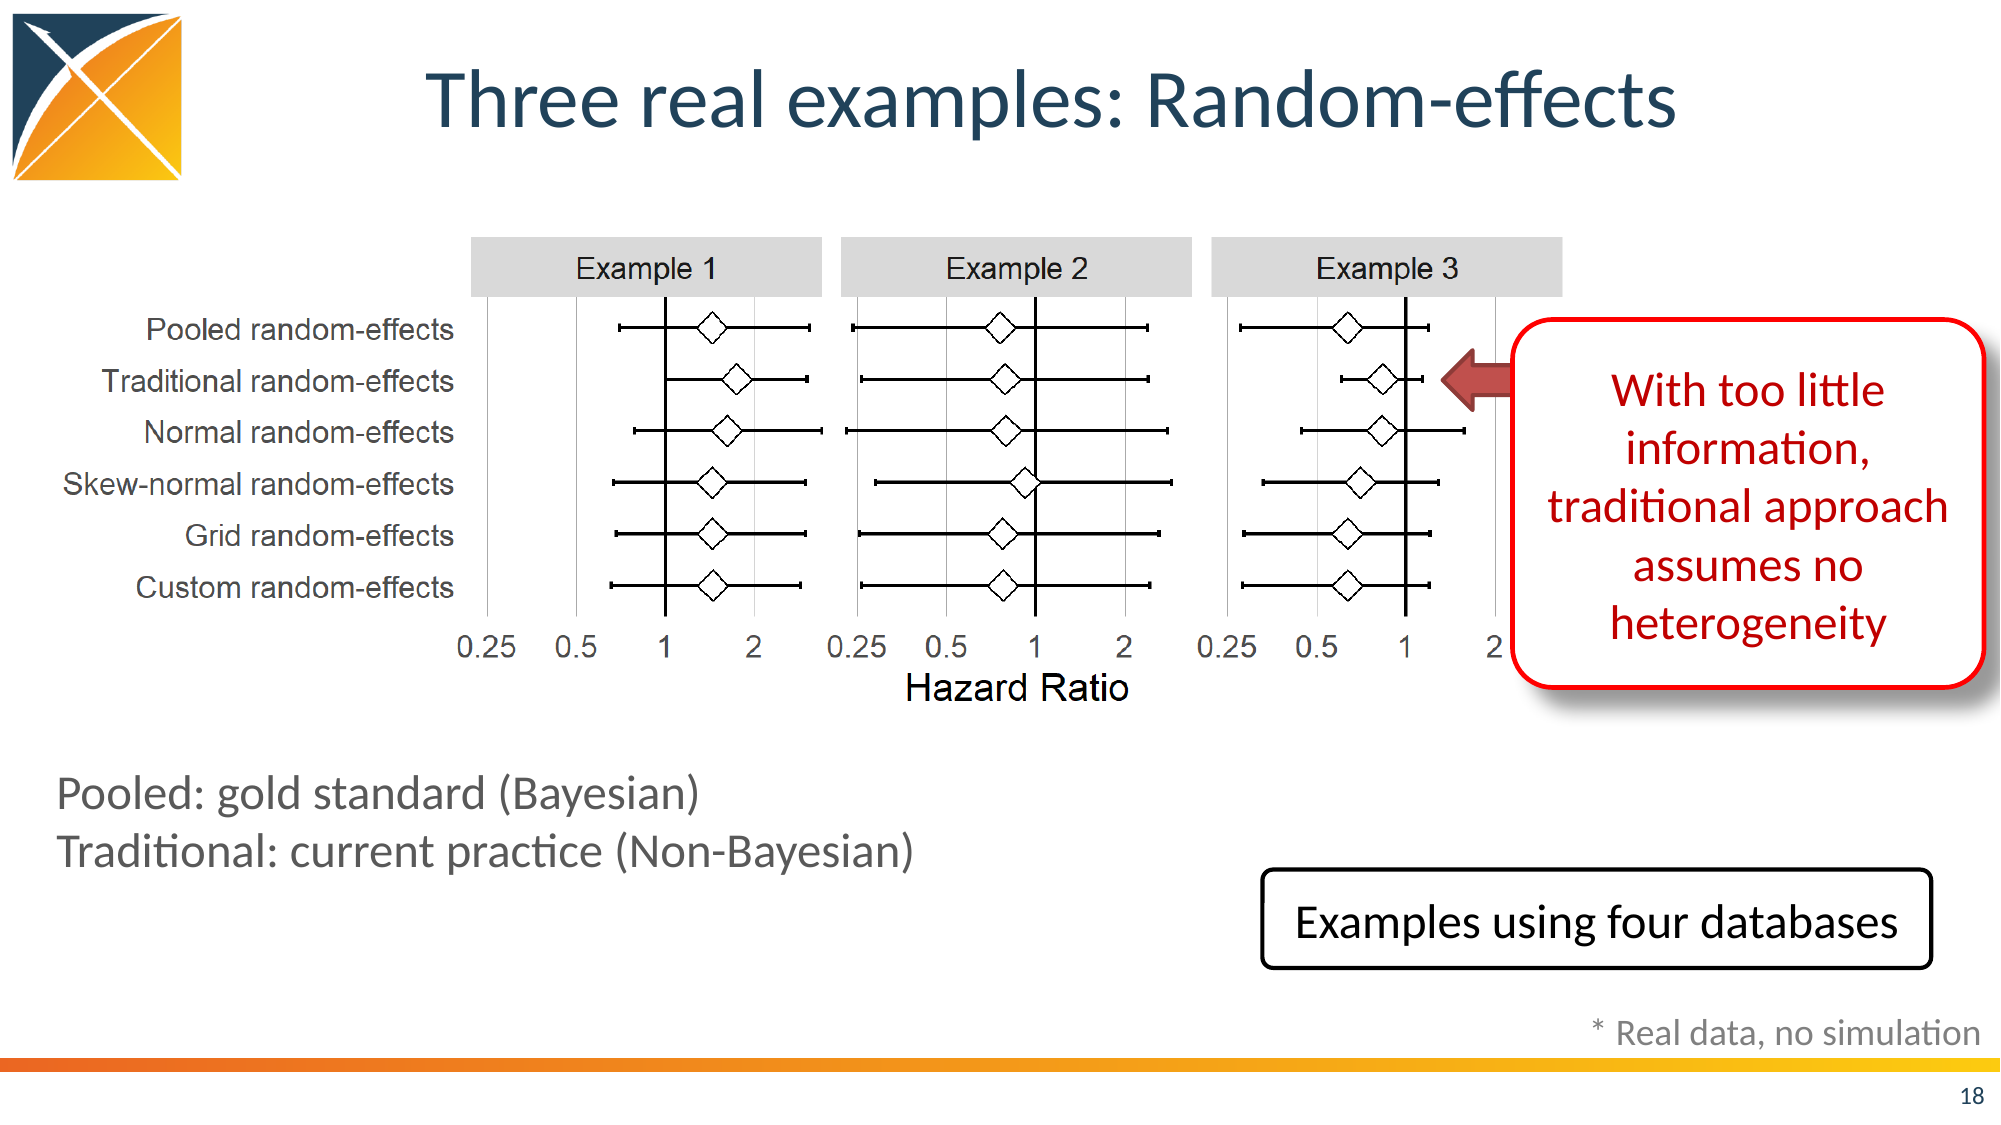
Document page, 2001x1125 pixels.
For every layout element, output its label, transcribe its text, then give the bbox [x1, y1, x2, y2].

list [62, 237, 1563, 713]
text_box Examples using four databases [1260, 867, 1934, 971]
text_box Pooled: gold standard (Bayesian) Traditional: current practice (Non-Bayesian) [35, 738, 990, 900]
title Three real examples: Random-effects [205, 24, 1900, 163]
picture [0, 0, 206, 200]
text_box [1442, 319, 1985, 688]
text_box * Real data, no simulation [1574, 1000, 1998, 1061]
slide_number 18 [1533, 1065, 2000, 1125]
